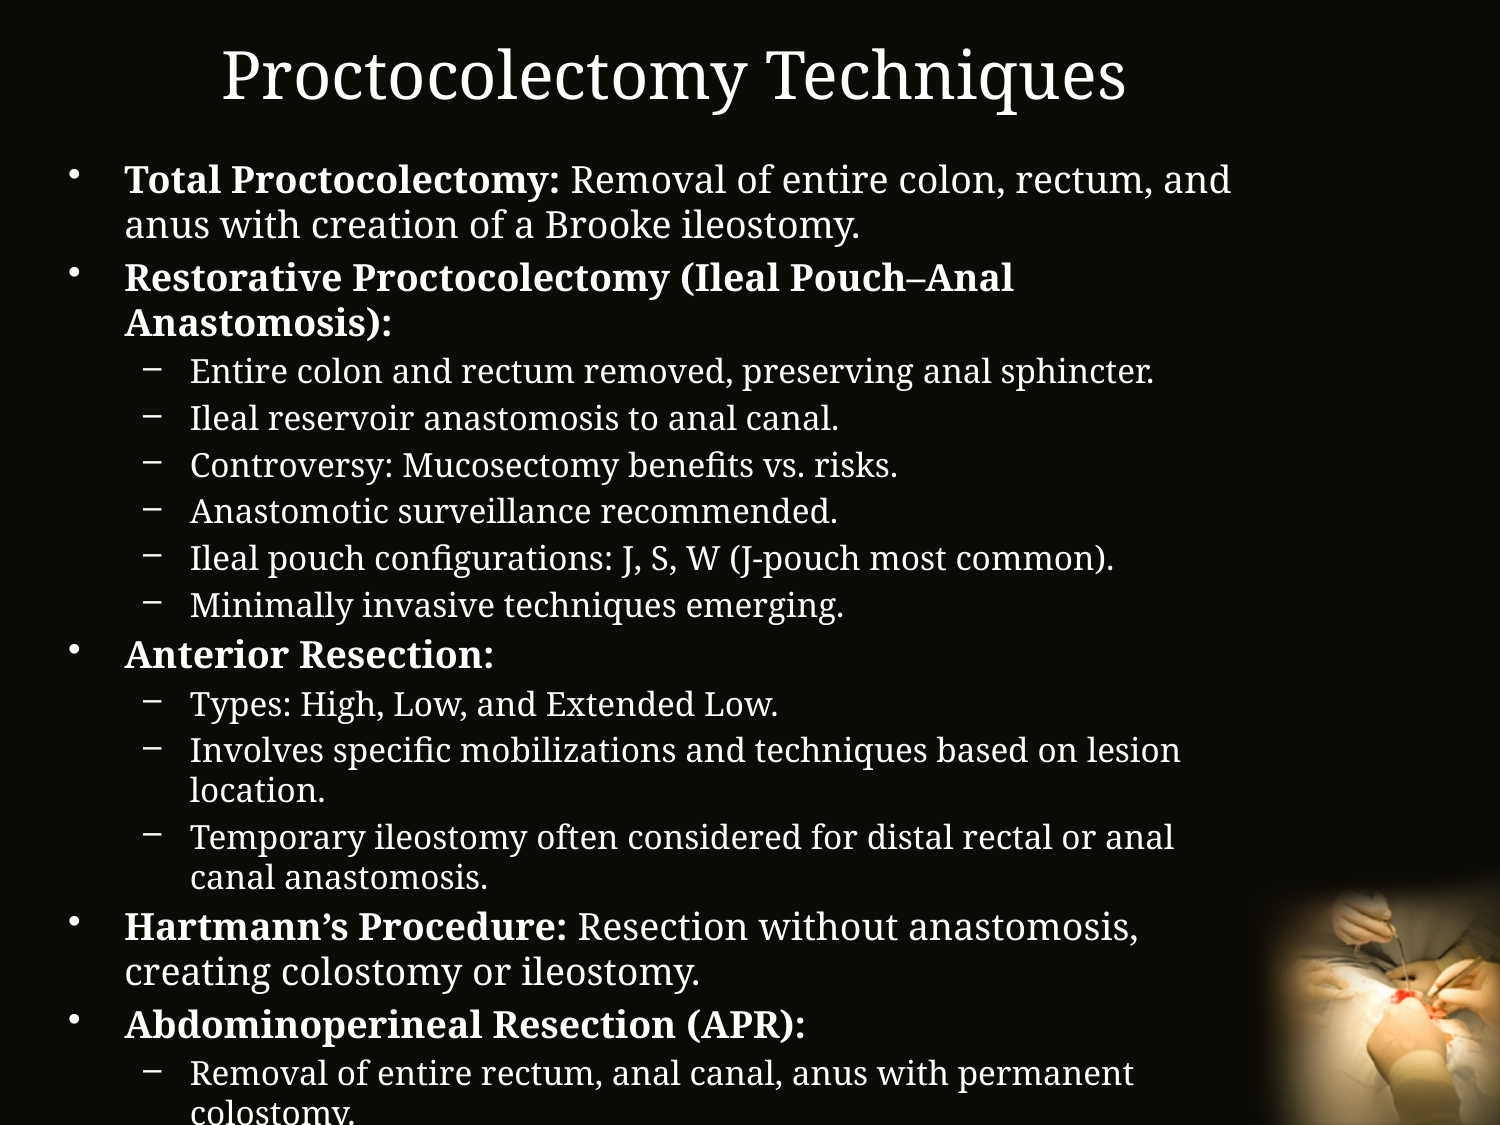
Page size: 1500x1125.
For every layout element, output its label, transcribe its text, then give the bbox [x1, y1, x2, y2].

picture [0, 0, 1500, 1125]
list Total Proctocolectomy: Removal of entire colon, rectum, and anus with creation of a Brooke ileostomy. Restorative Proctocolectomy (Ileal Pouch–Anal Anastomosis): Entire colon and rectum removed, preserving anal sphincter. Ileal reservoir anastomosis to anal canal. Controversy: Mucosectomy benefits vs. risks. Anastomotic surveillance recommended. Ileal pouch configurations: J, S, W (J-pouch most common). Minimally invasive techniques emerging. Anterior Resection: Types: High, Low, and Extended Low. Involves specific mobilizations and techniques based on lesion location. Temporary ileostomy often considered for distal rectal or anal canal anastomosis. Hartmann’s Procedure: Resection without anastomosis, creating colostomy or ileostomy. Abdominoperineal Resection (APR): Removal of entire rectum, anal canal, anus with permanent colostomy. Extralevator APR (ELAPE) useful for advanced rectal cancers. [52, 148, 1282, 1024]
title Proctocolectomy Techniques [206, 30, 1377, 115]
